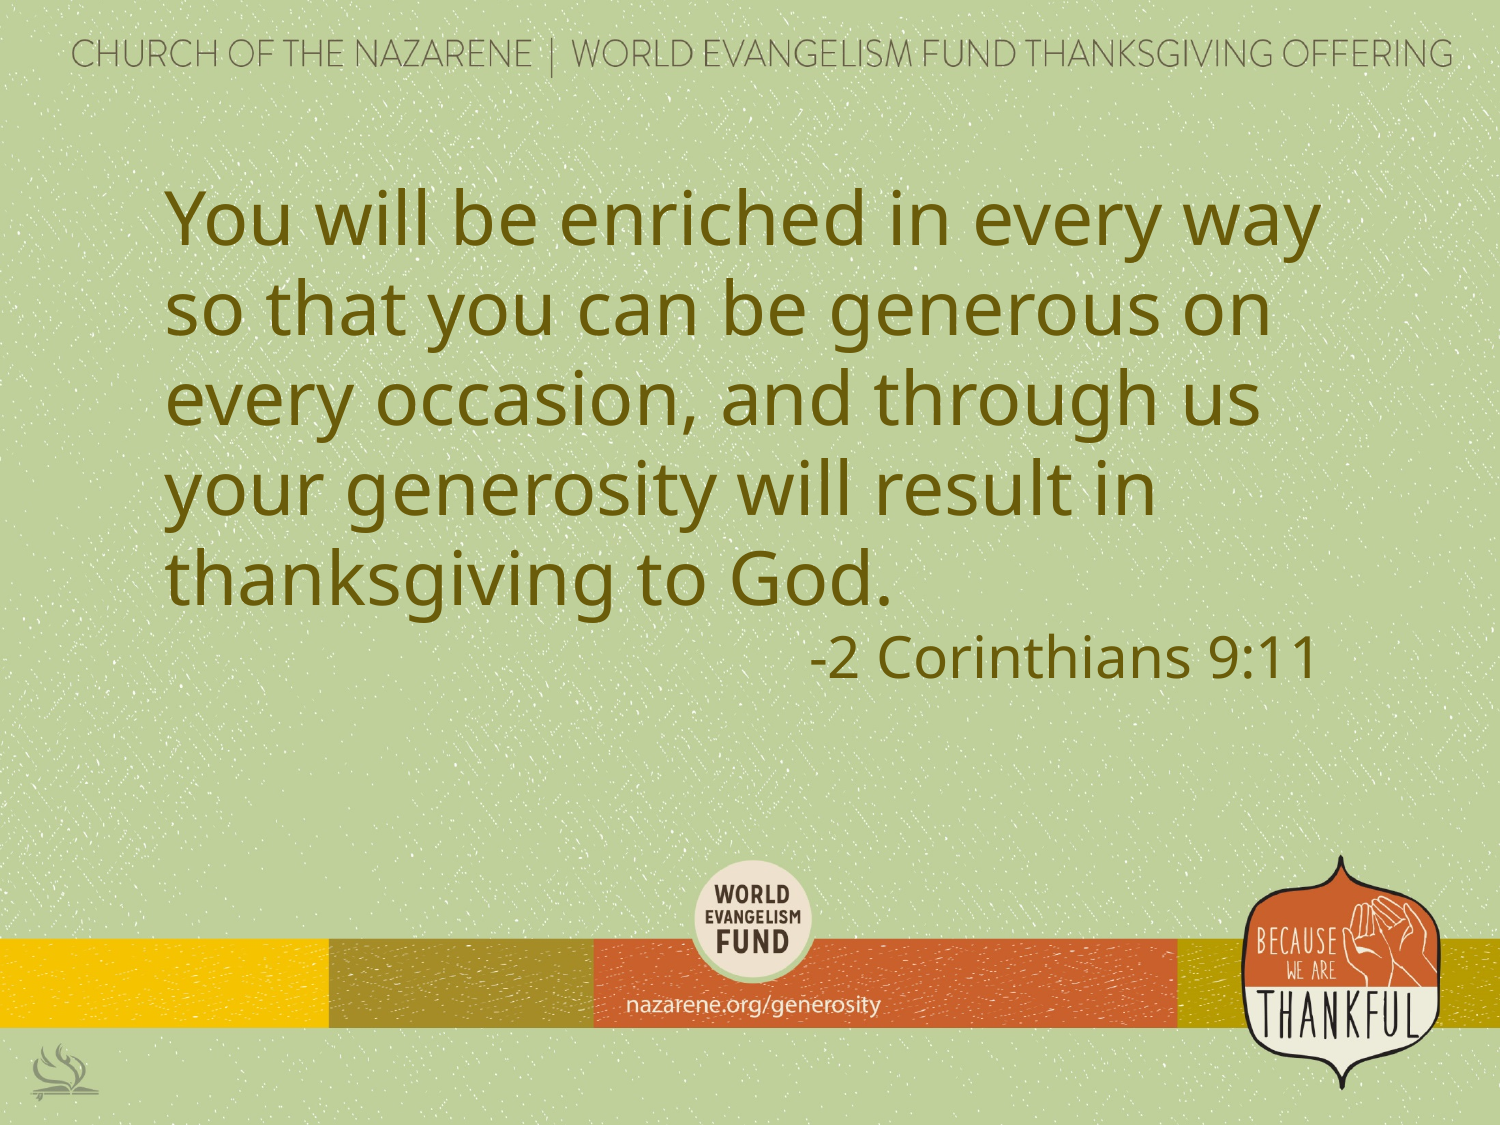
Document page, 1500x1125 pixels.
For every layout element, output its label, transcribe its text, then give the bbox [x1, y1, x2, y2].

text_box You will be enriched in every way so that you can be generous on every occasion, and through us your generosity will result in thanksgiving to God. -2 Corinthians 9:11 [149, 162, 1338, 698]
picture [0, 0, 1500, 1125]
